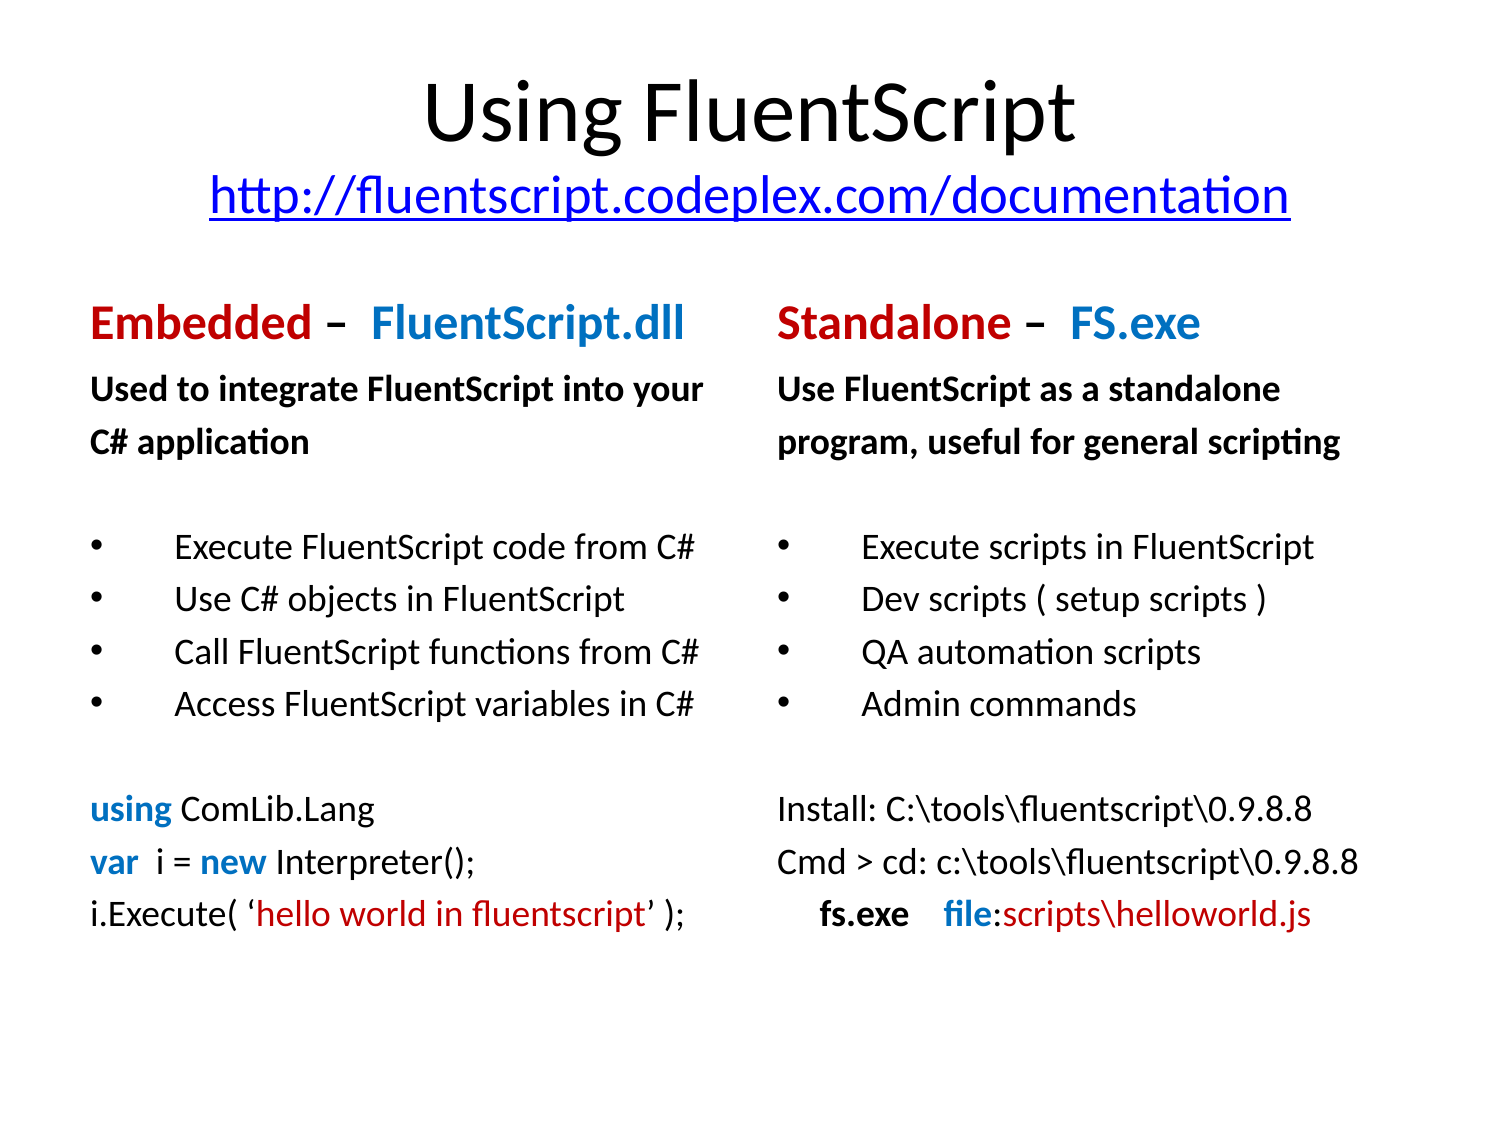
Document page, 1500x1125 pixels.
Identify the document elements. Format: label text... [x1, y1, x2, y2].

list Use FluentScript as a standalone program, useful for general scripting Execute scripts in FluentScript Dev scripts ( setup scripts ) QA automation scripts Admin commands Install: C:\tools\fluentscript\0.9.8.8 Cmd > cd: c:\tools\fluentscript\0.9.8.8 fs.exe file:scripts\helloworld.js [761, 356, 1425, 1005]
title Using FluentScript http://fluentscript.codeplex.com/documentation [75, 45, 1425, 233]
list Standalone – FS.exe [761, 251, 1425, 356]
list Embedded – FluentScript.dll [75, 251, 738, 356]
list Used to integrate FluentScript into your C# application Execute FluentScript code from C# Use C# objects in FluentScript Call FluentScript functions from C# Access FluentScript variables in C# using ComLib.Lang var i = new Interpreter(); i.Execute( ‘hello world in fluentscript’ ); [75, 356, 738, 1005]
